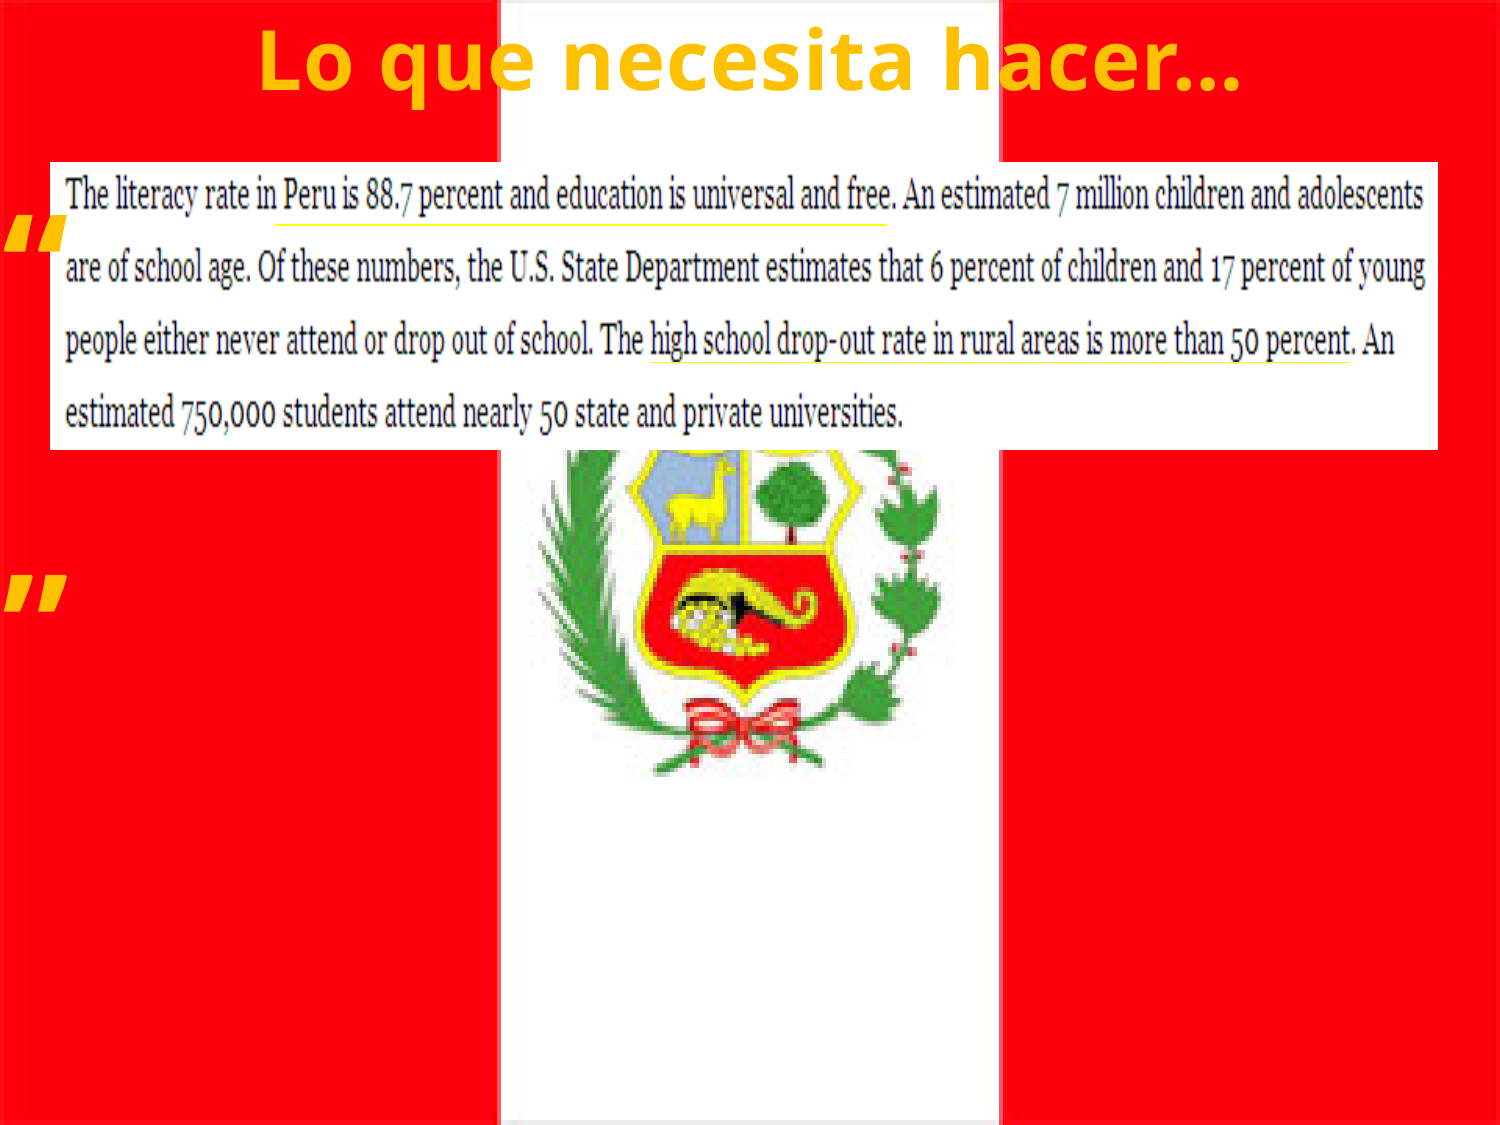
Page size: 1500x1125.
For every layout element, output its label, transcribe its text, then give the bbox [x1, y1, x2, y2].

text_box Lo que necesita hacer… [0, 0, 1500, 115]
picture [0, 115, 1500, 1125]
text_box “ ” [0, 165, 1488, 721]
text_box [49, 162, 1438, 451]
